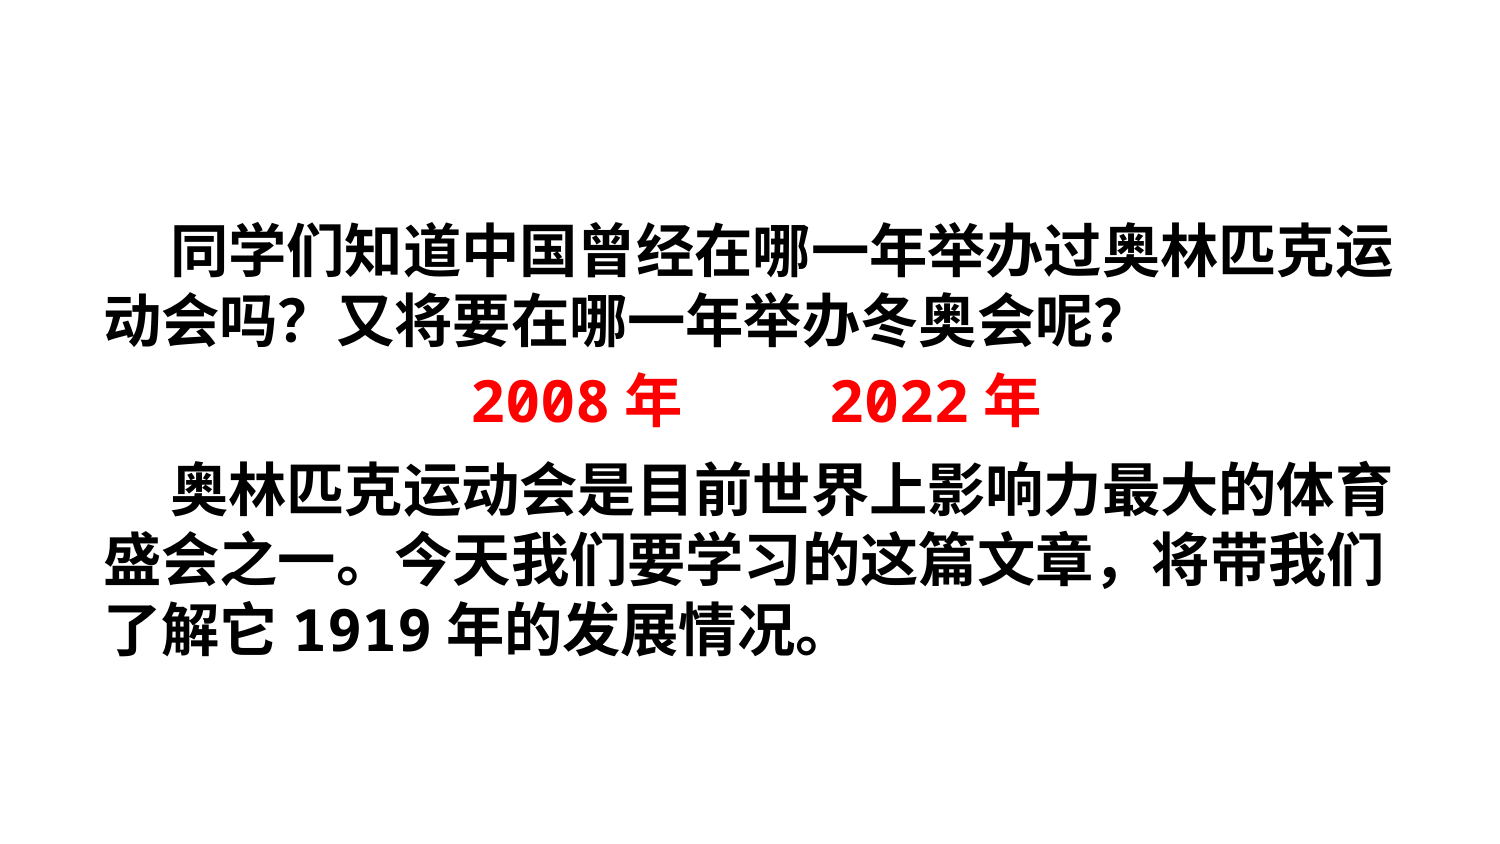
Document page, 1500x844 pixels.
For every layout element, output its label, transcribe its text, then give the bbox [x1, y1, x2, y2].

text_box 奥林匹克运动会是目前世界上影响力最大的体育盛会之一。今天我们要学习的这篇文章，将带我们了解它1919年的发展情况。 [88, 445, 1424, 671]
text_box 同学们知道中国曾经在哪一年举办过奥林匹克运动会吗？又将要在哪一年举办冬奥会呢？ [88, 206, 1424, 357]
text_box 2008年 2022年 [88, 357, 1424, 442]
